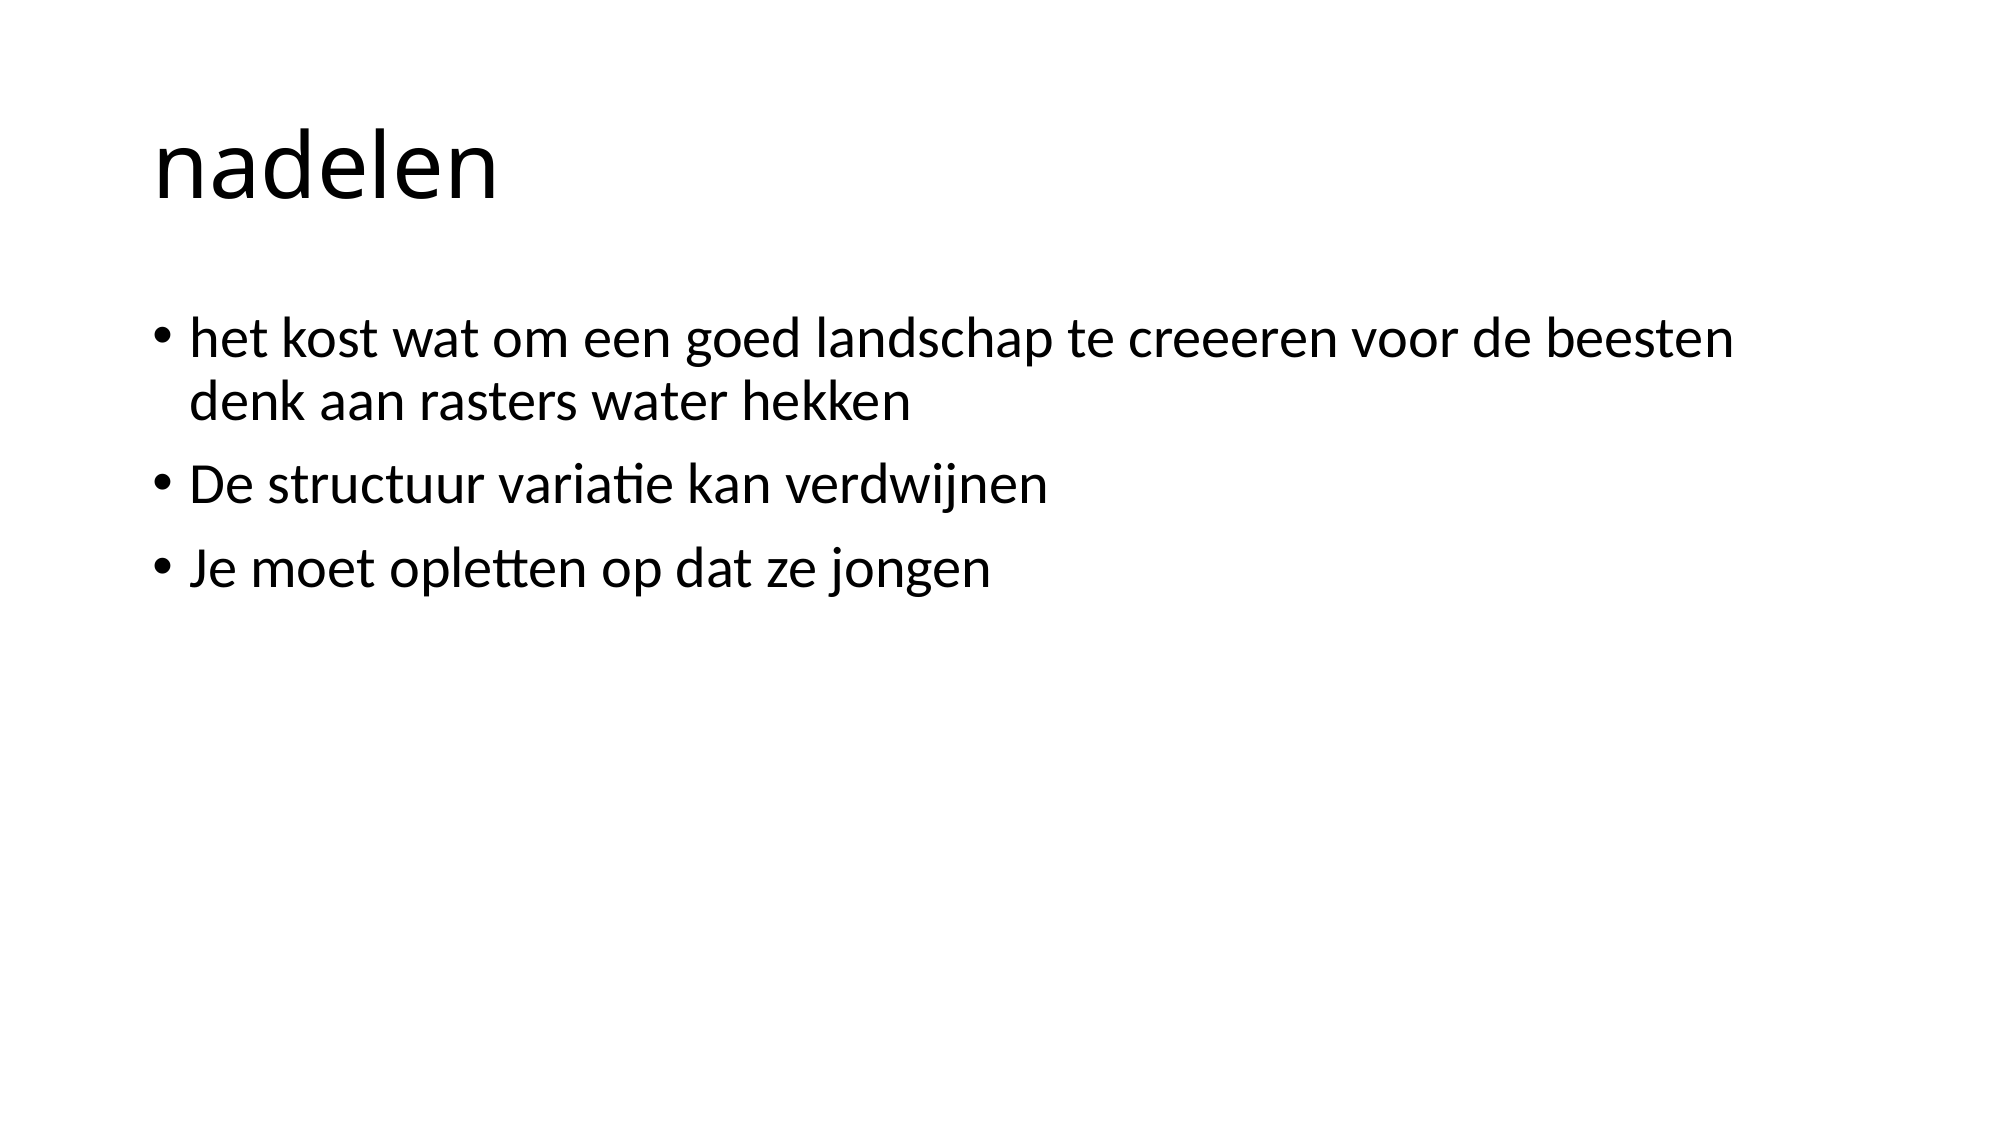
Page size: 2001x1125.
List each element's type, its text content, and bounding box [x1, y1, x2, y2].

list het kost wat om een goed landschap te creeeren voor de beesten denk aan rasters water hekken De structuur variatie kan verdwijnen Je moet opletten op dat ze jongen [137, 299, 1863, 1014]
title nadelen [137, 59, 1863, 278]
